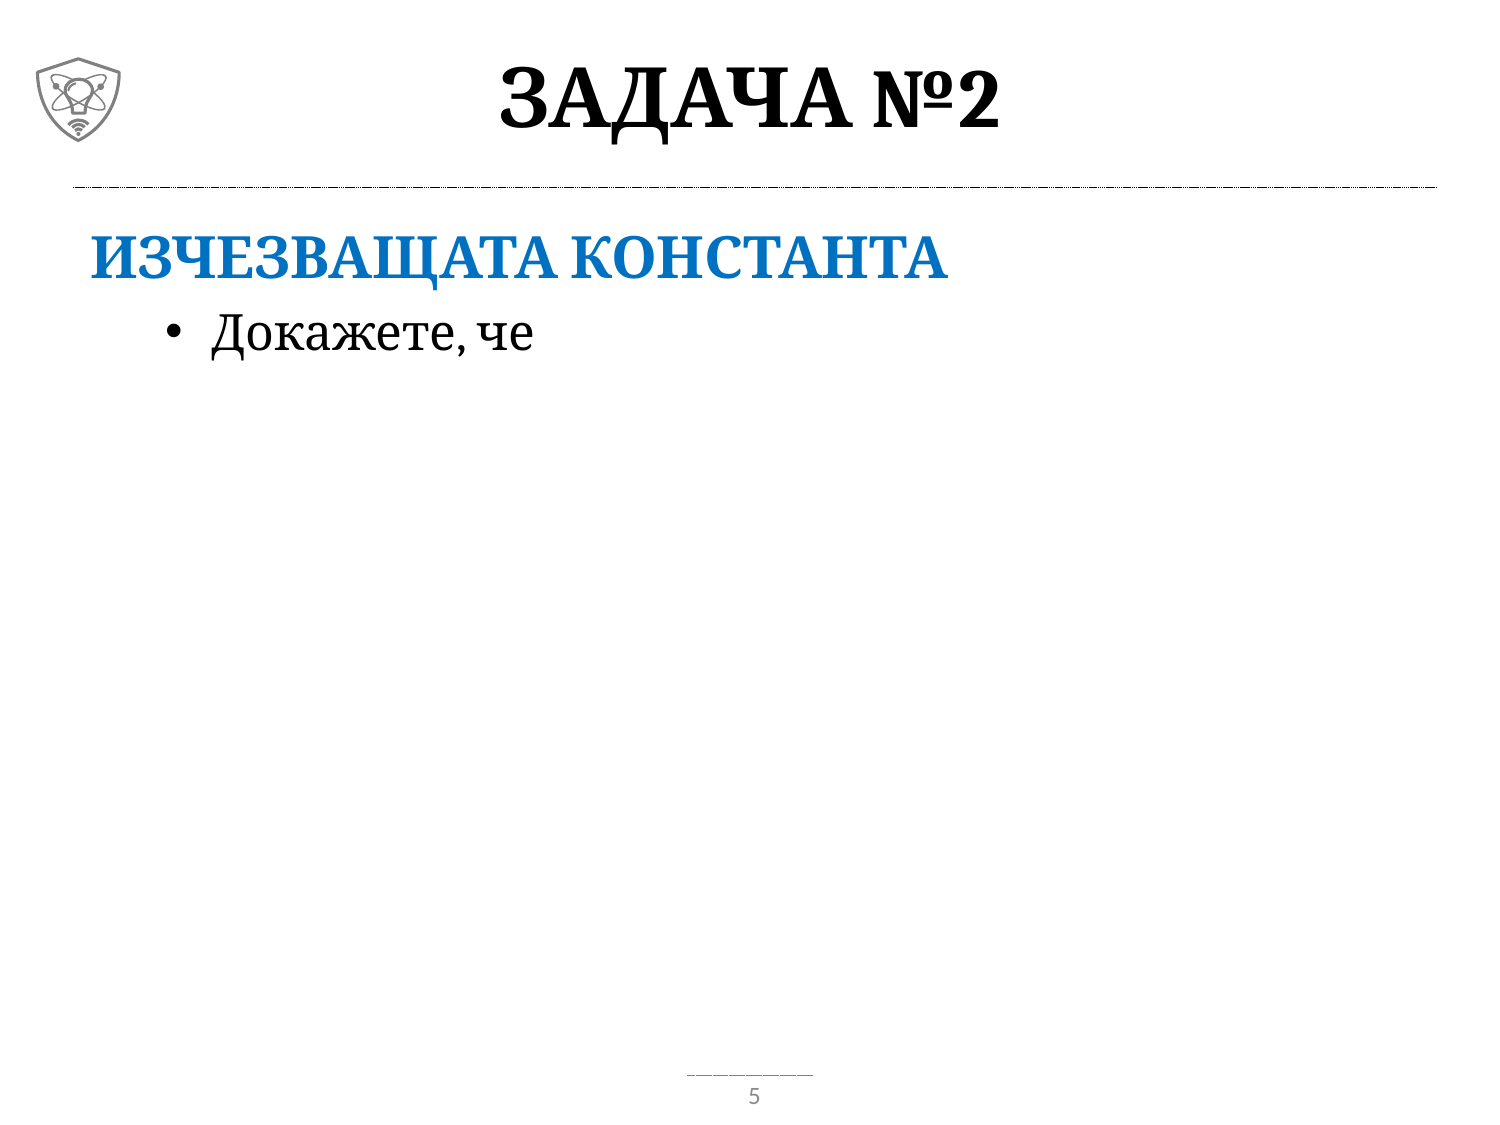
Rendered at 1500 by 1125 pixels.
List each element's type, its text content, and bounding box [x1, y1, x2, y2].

slide_number 5 [579, 1065, 930, 1125]
title Задача №2 [0, 0, 1500, 188]
